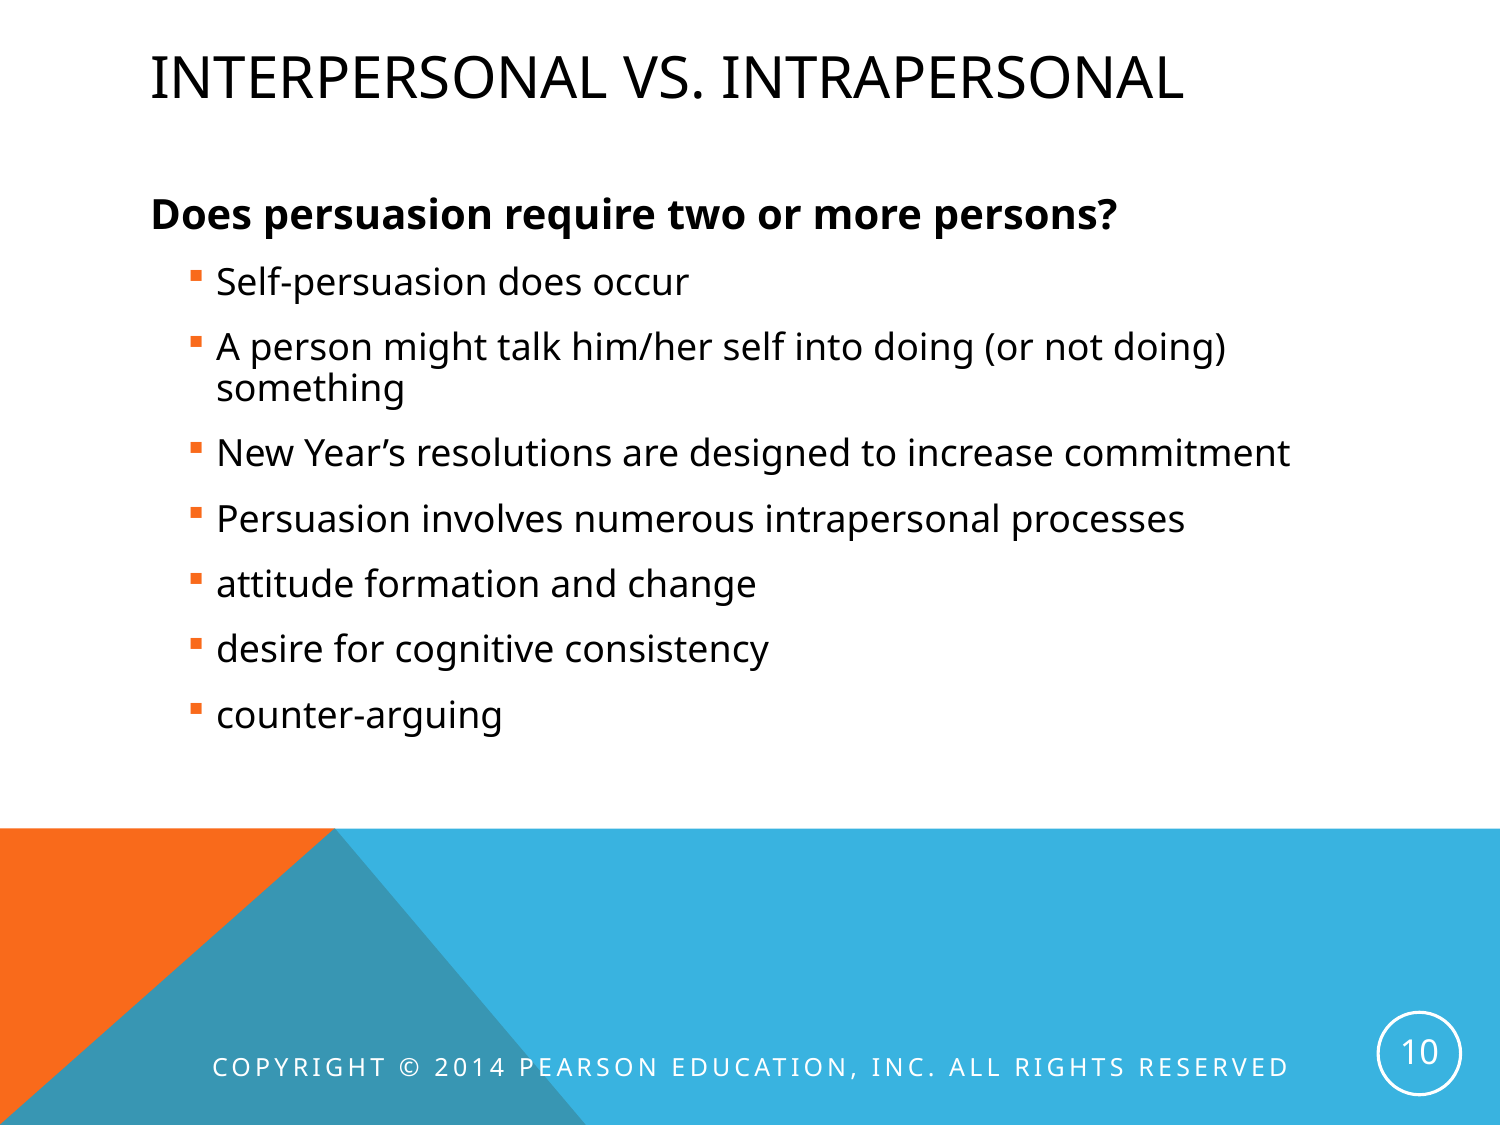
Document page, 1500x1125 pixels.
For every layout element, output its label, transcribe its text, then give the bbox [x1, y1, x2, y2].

slide_number 10 [1376, 1010, 1463, 1097]
footer Copyright © 2014 Pearson Education, Inc. All rights reserved [150, 1012, 1352, 1125]
list Does persuasion require two or more persons? Self-persuasion does occur A person might talk him/her self into doing (or not doing) something New Year’s resolutions are designed to increase commitment Persuasion involves numerous intrapersonal processes attitude formation and change desire for cognitive consistency counter-arguing [135, 180, 1369, 768]
title Interpersonal vs. intrapersonal [135, 0, 1369, 150]
